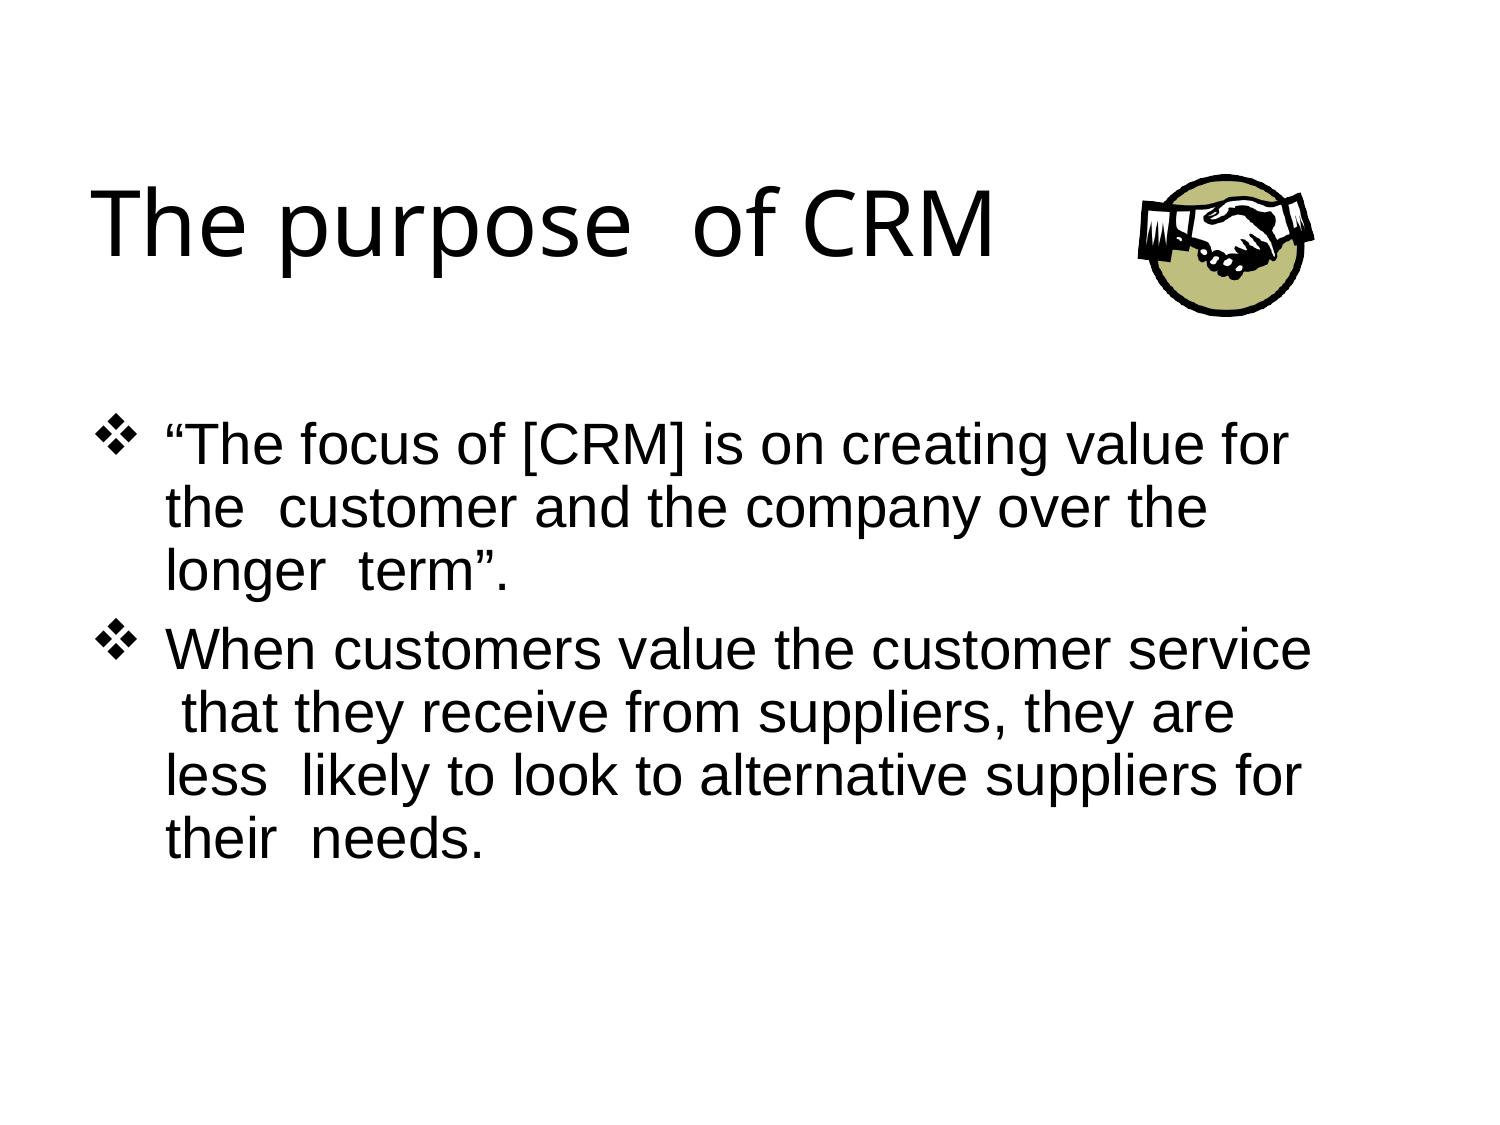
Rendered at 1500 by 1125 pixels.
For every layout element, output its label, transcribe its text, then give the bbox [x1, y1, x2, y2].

text_box [1137, 174, 1315, 317]
text_box “The focus of [CRM] is on creating value for the customer and the company over the longer term”. When customers value the customer service that they receive from suppliers, they are less likely to look to alternative suppliers for their needs. [87, 404, 1373, 948]
title The purpose of CRM [87, 124, 1178, 315]
